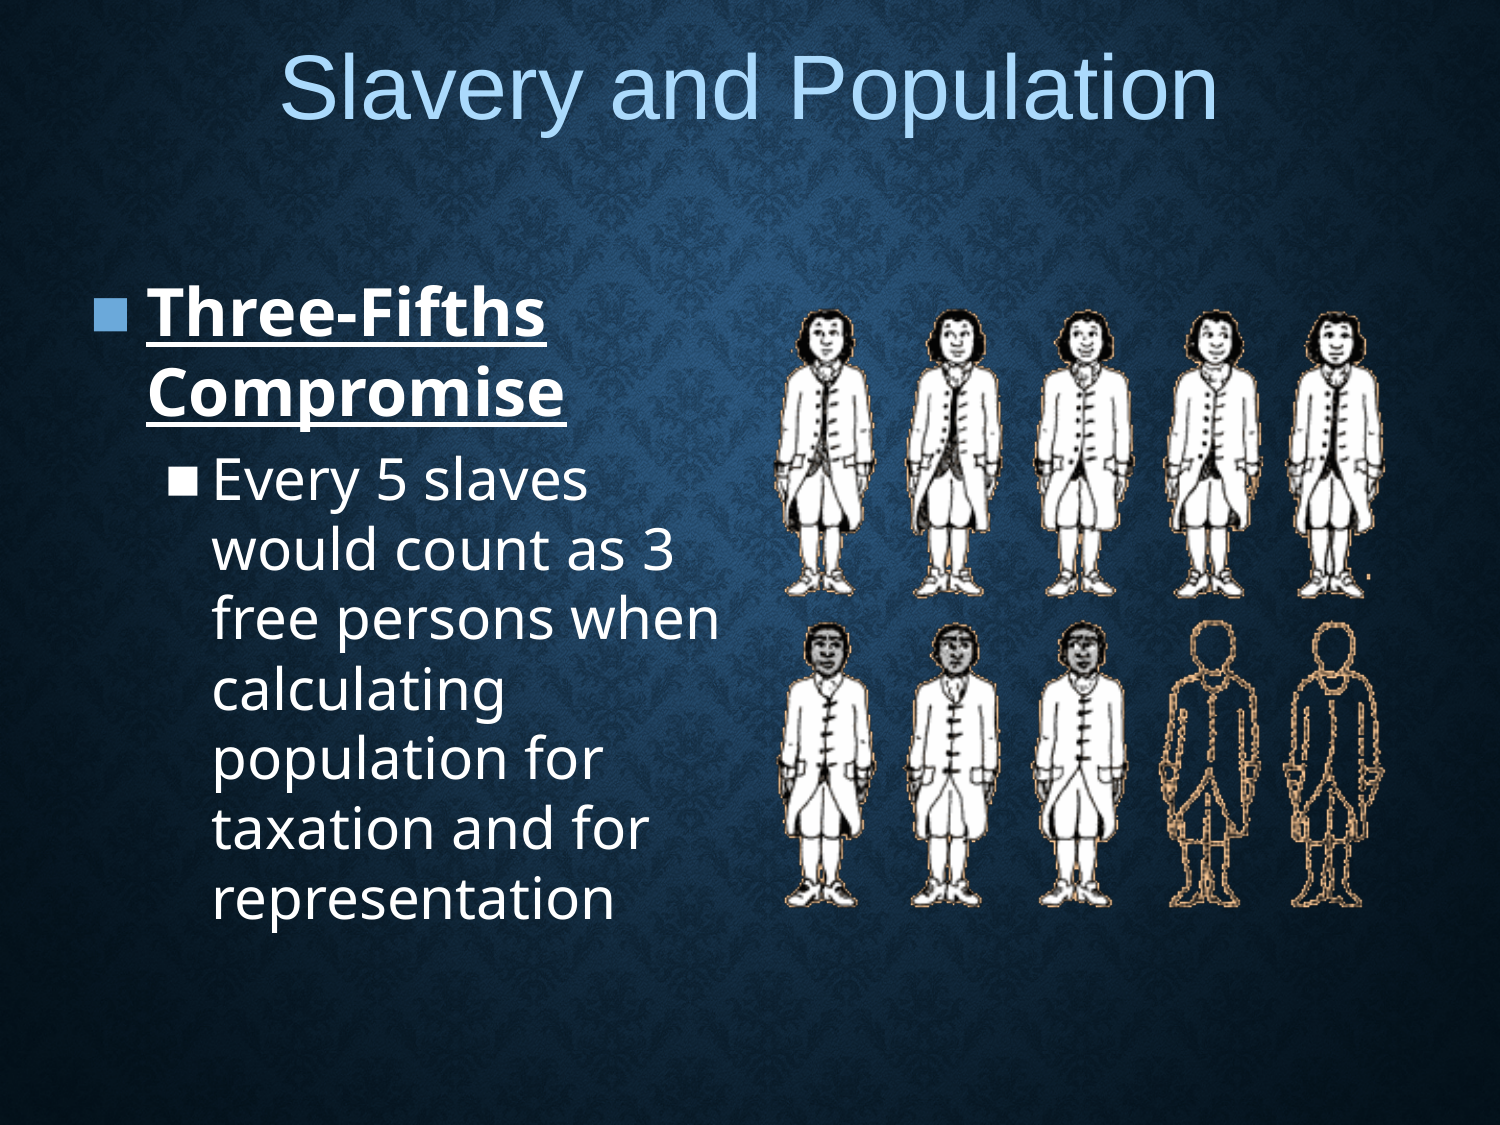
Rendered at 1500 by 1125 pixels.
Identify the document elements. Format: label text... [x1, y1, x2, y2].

picture [763, 299, 1388, 926]
list Three-Fifths Compromise Every 5 slaves would count as 3 free persons when calculating population for taxation and for representation [75, 262, 763, 1006]
title Slavery and Population [113, 0, 1388, 192]
